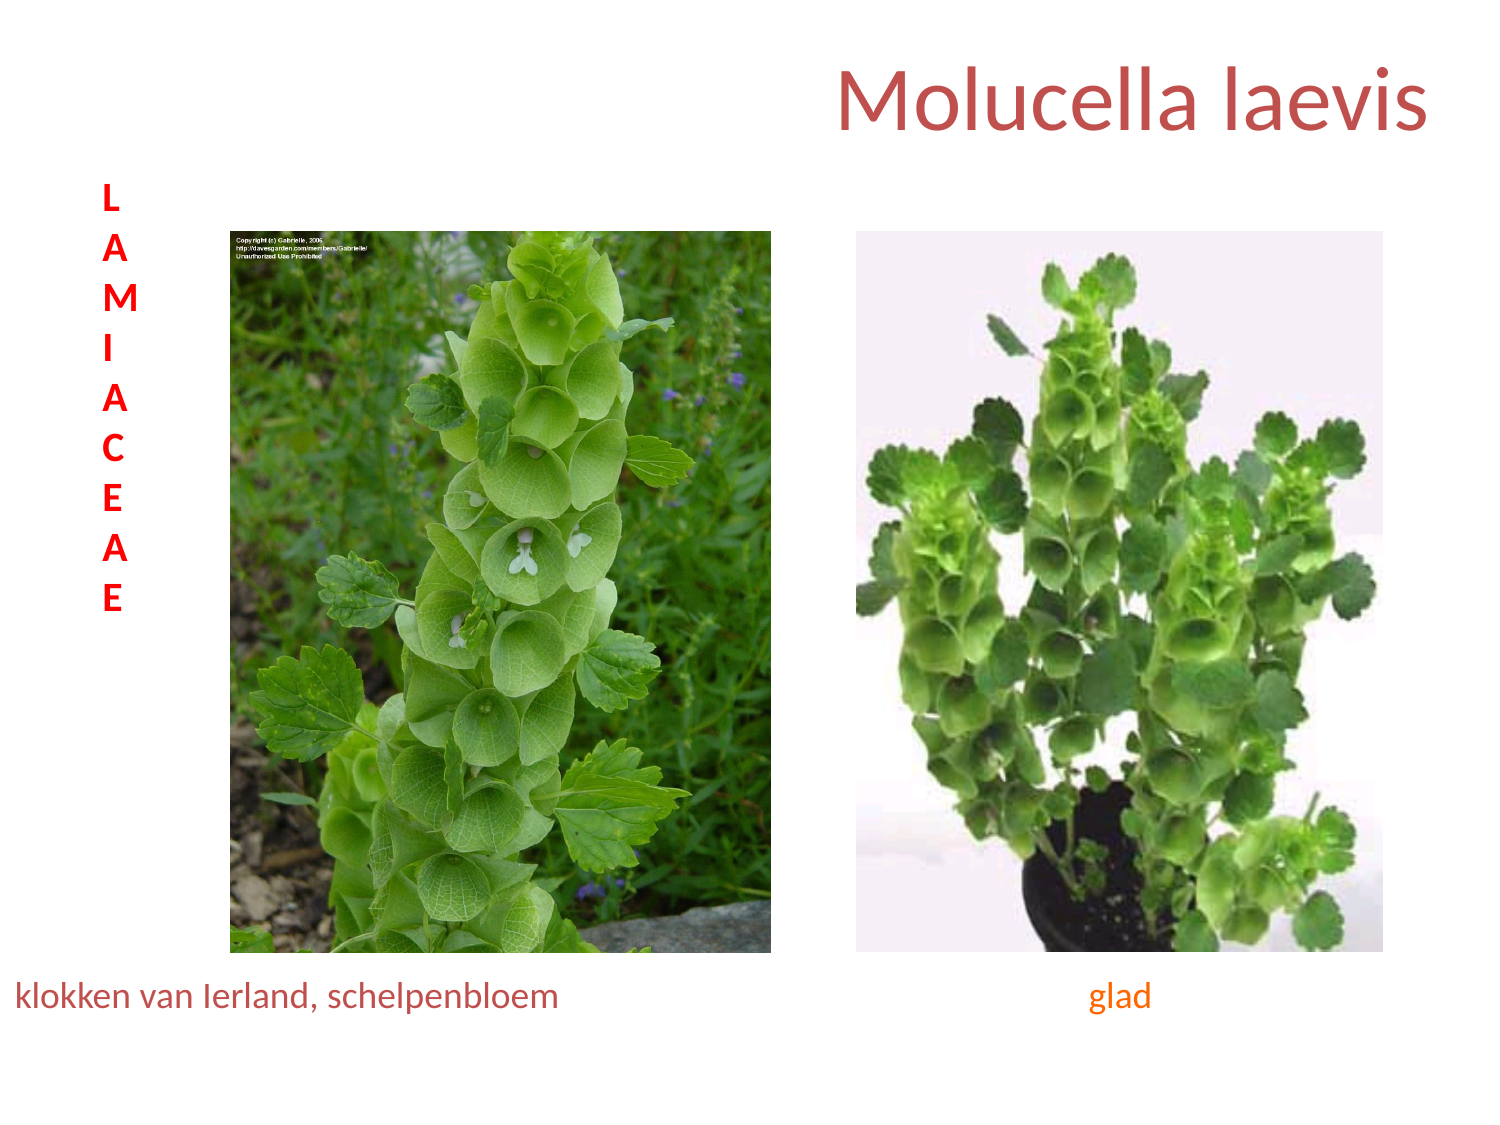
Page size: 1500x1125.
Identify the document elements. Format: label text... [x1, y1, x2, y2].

text_box LAMIACEAE [87, 162, 150, 628]
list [229, 231, 771, 953]
title Molucella laevis [171, 0, 1447, 188]
text_box glad [454, 964, 1168, 1024]
text_box klokken van Ierland, schelpenbloem [0, 964, 454, 1024]
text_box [855, 231, 1383, 953]
